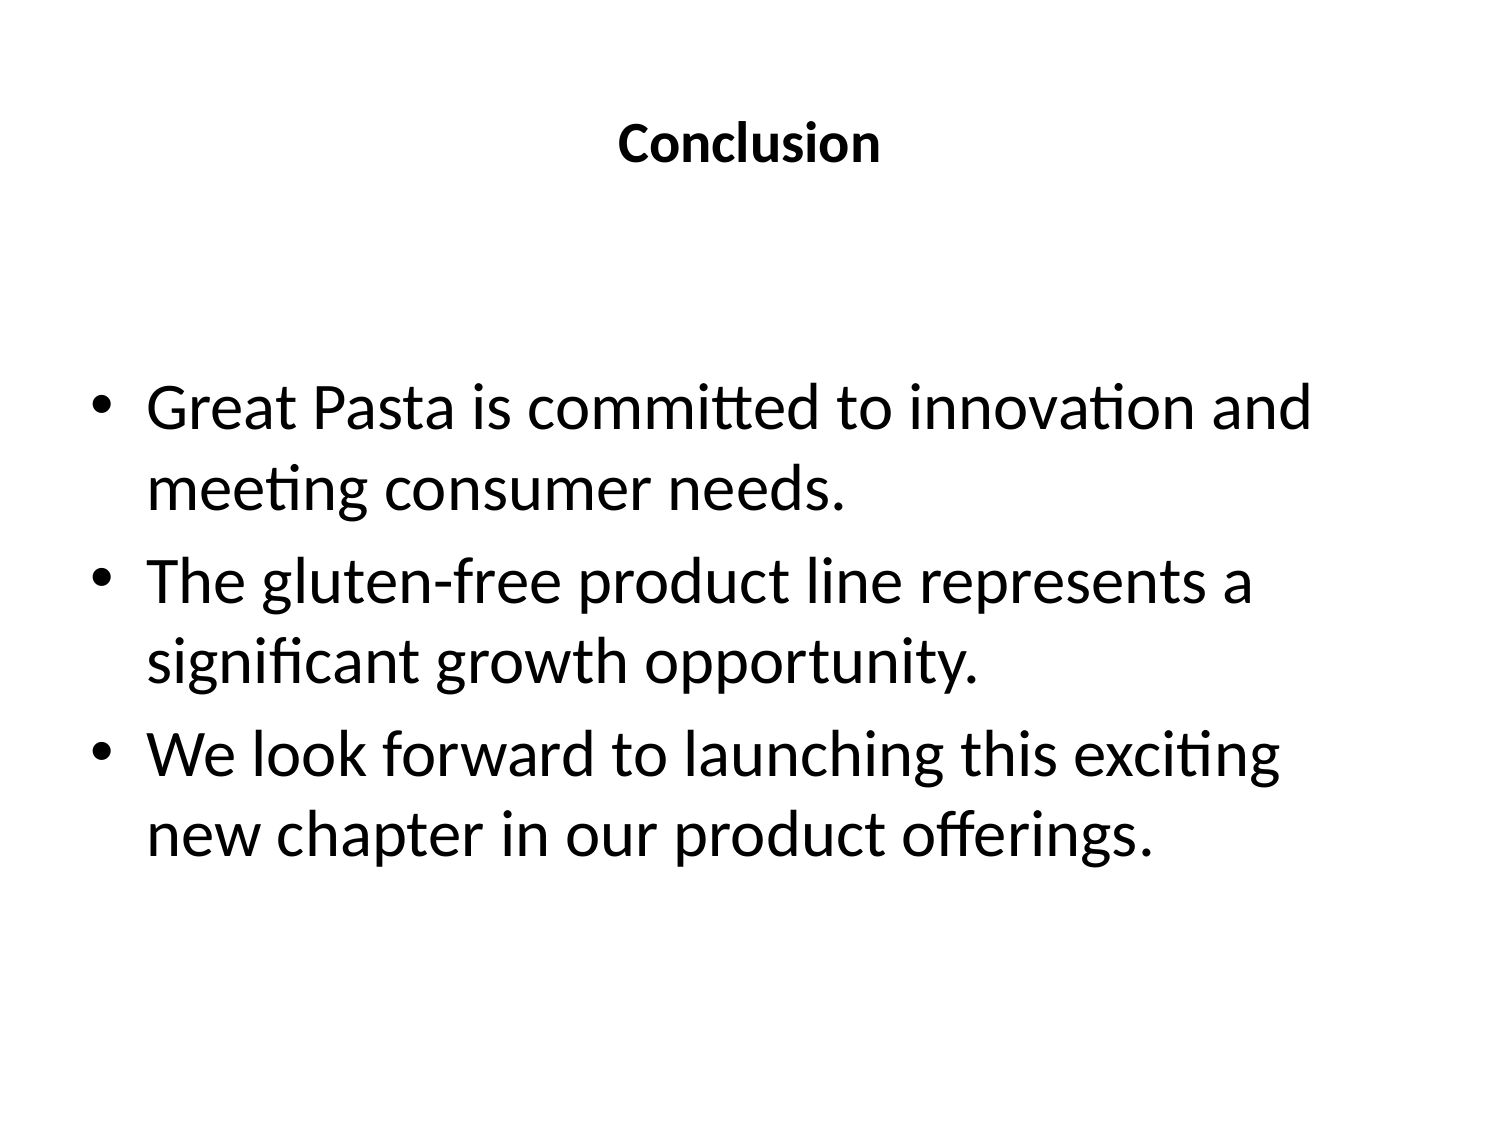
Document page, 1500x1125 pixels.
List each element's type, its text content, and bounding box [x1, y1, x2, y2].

list Great Pasta is committed to innovation and meeting consumer needs. The gluten-free product line represents a significant growth opportunity. We look forward to launching this exciting new chapter in our product offerings. [75, 262, 1425, 1005]
title Conclusion [75, 45, 1425, 233]
